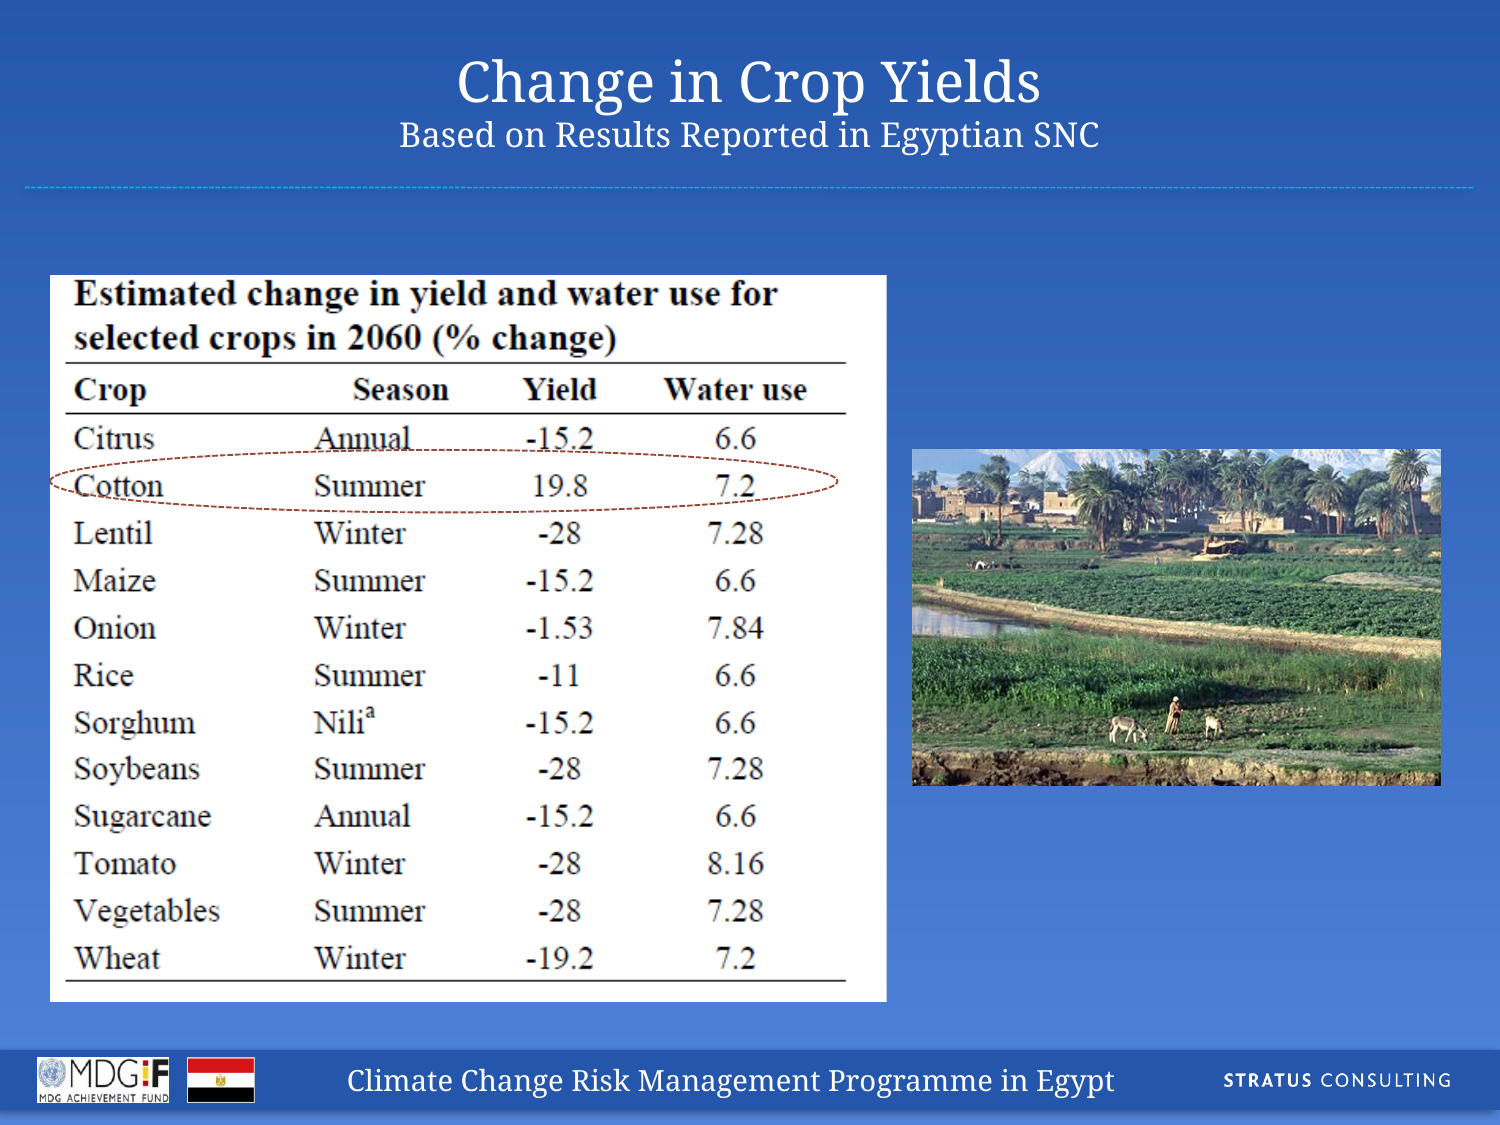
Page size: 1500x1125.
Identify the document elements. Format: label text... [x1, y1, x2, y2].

picture [1224, 1073, 1450, 1087]
picture [37, 1057, 169, 1103]
title Change in Crop Yields Based on Results Reported in Egyptian SNC [49, 37, 1450, 162]
picture [49, 274, 887, 1002]
picture [187, 1057, 255, 1103]
picture [912, 449, 1441, 786]
